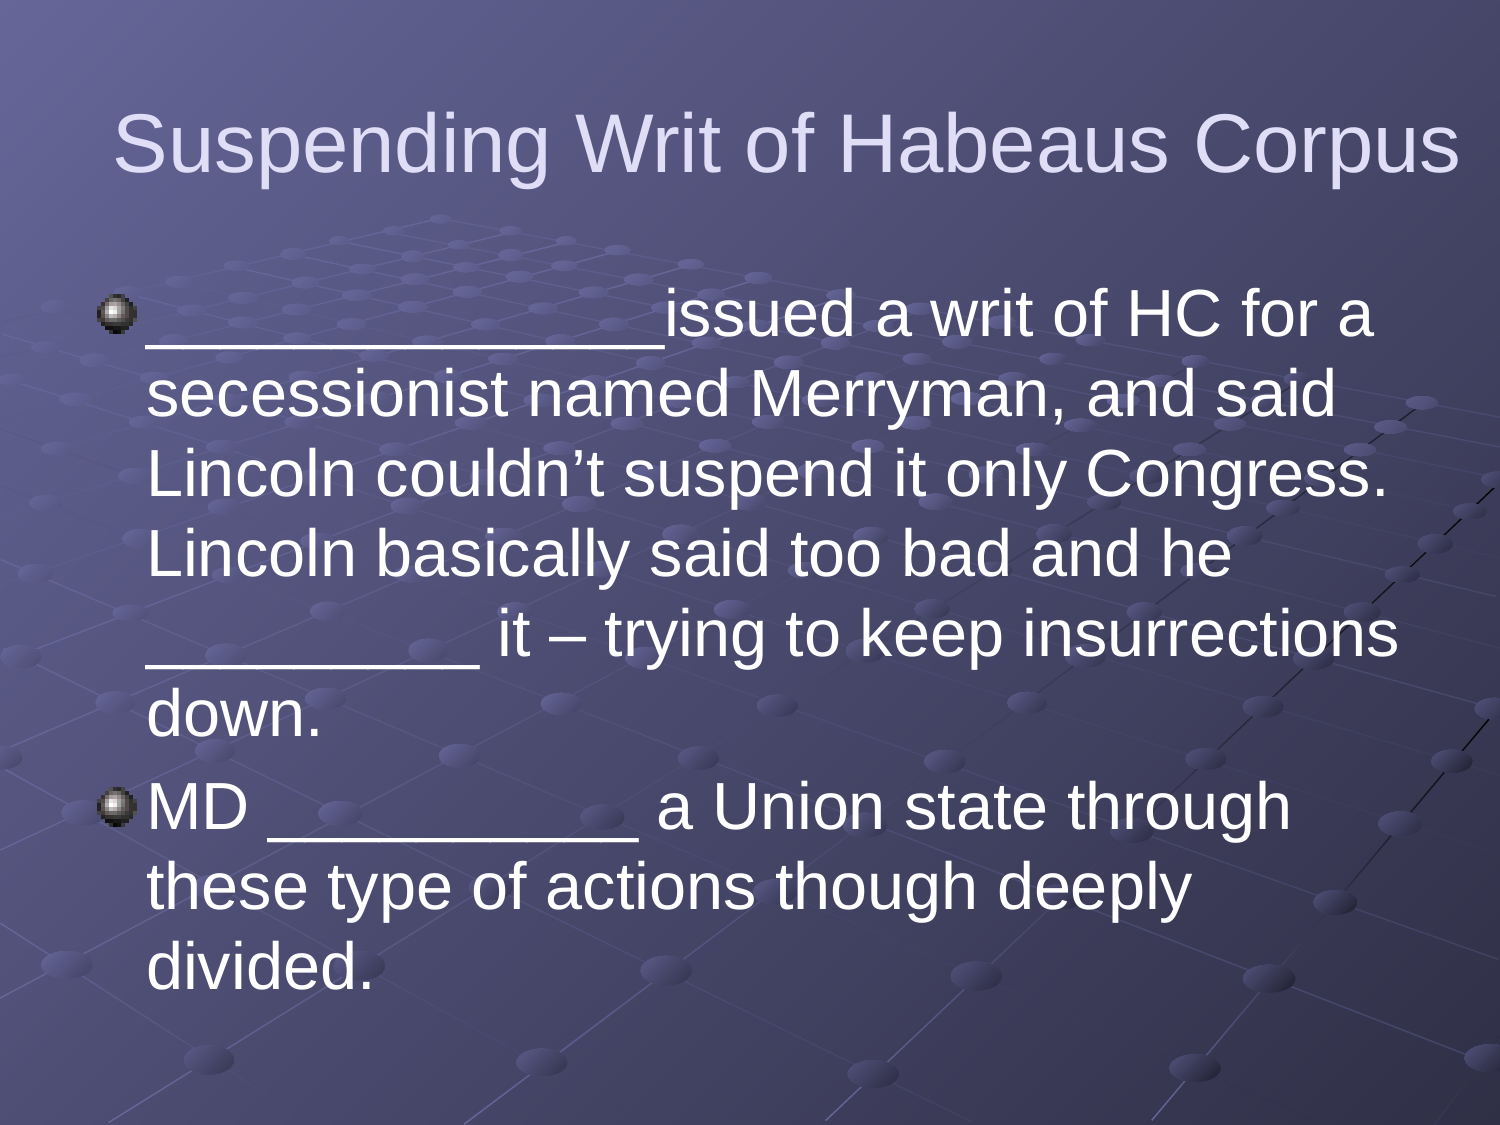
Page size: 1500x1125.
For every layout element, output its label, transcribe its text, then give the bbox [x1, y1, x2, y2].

title Suspending Writ of Habeaus Corpus [74, 44, 1500, 233]
picture [90, 286, 137, 334]
list ______________issued a writ of HC for a secessionist named Merryman, and said Lincoln couldn’t suspend it only Congress. Lincoln basically said too bad and he _________ it – trying to keep insurrections down. MD __________ a Union state through these type of actions though deeply divided. [74, 262, 1426, 1007]
picture [90, 779, 137, 827]
